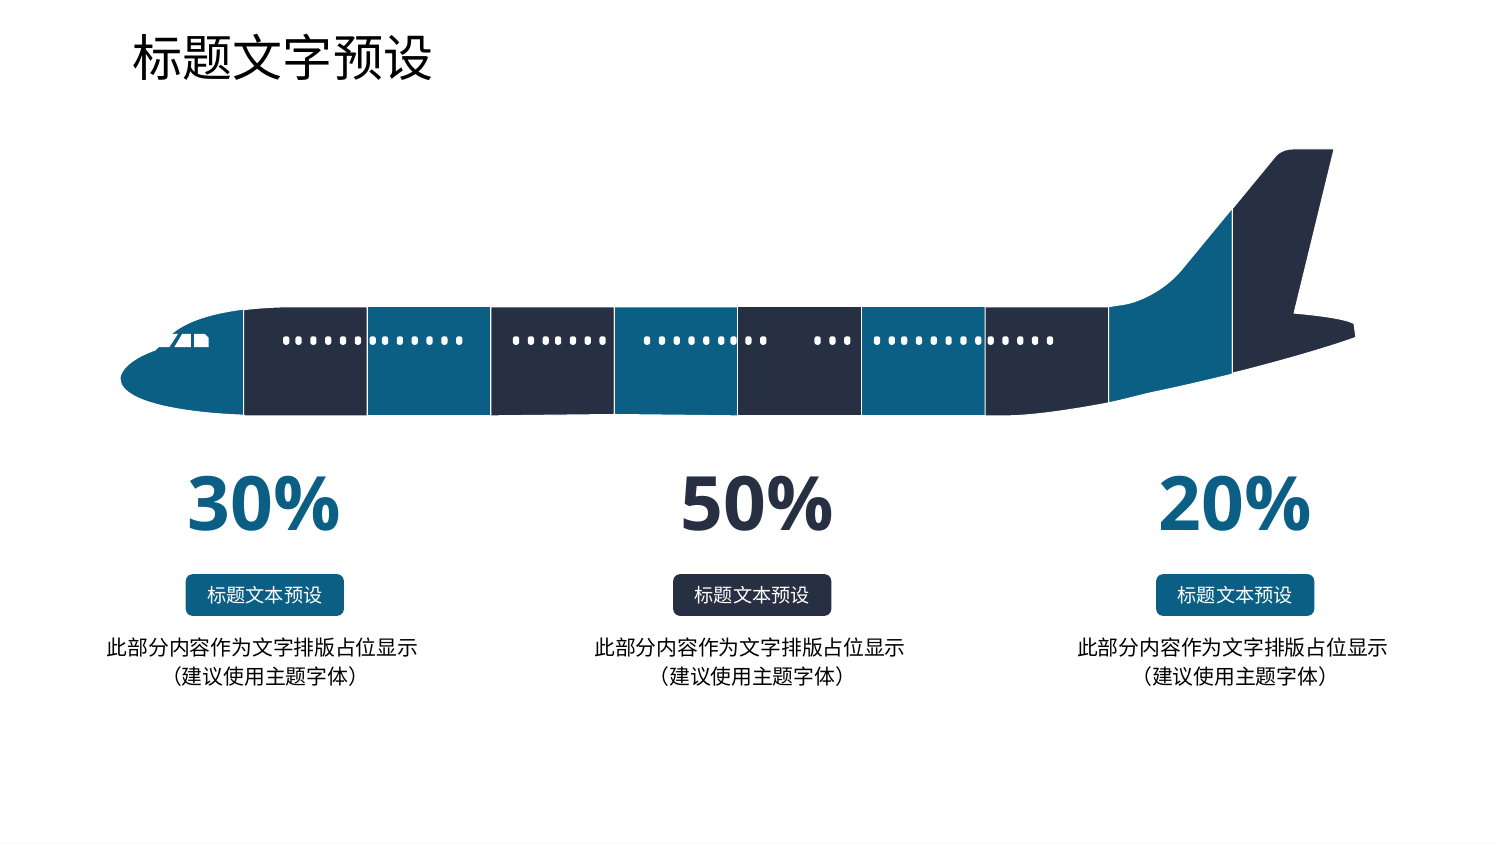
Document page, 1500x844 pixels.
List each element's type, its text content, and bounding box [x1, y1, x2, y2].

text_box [98, 573, 1402, 696]
text_box 20% [1055, 388, 1415, 546]
text_box 标题文字预设 [118, 19, 470, 94]
text_box 30% [85, 388, 445, 546]
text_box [119, 148, 1357, 417]
text_box 50% [577, 424, 937, 546]
